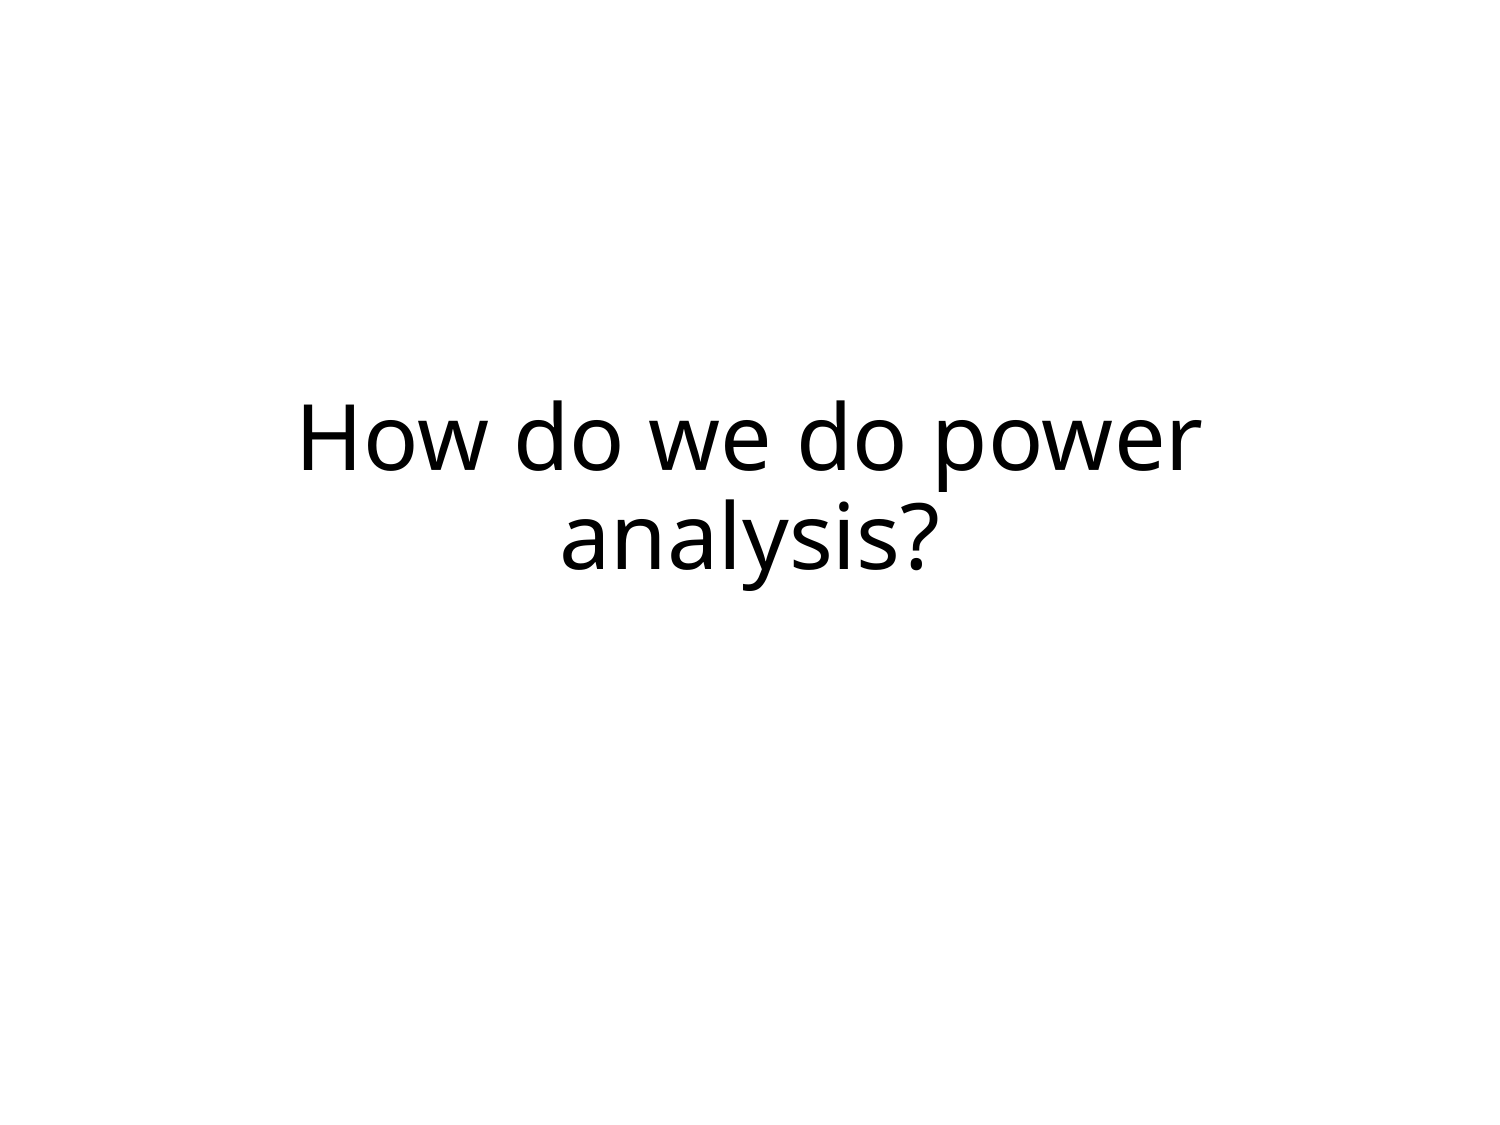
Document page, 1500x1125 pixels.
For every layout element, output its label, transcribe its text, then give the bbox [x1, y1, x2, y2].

title How do we do power analysis? [103, 381, 1397, 599]
